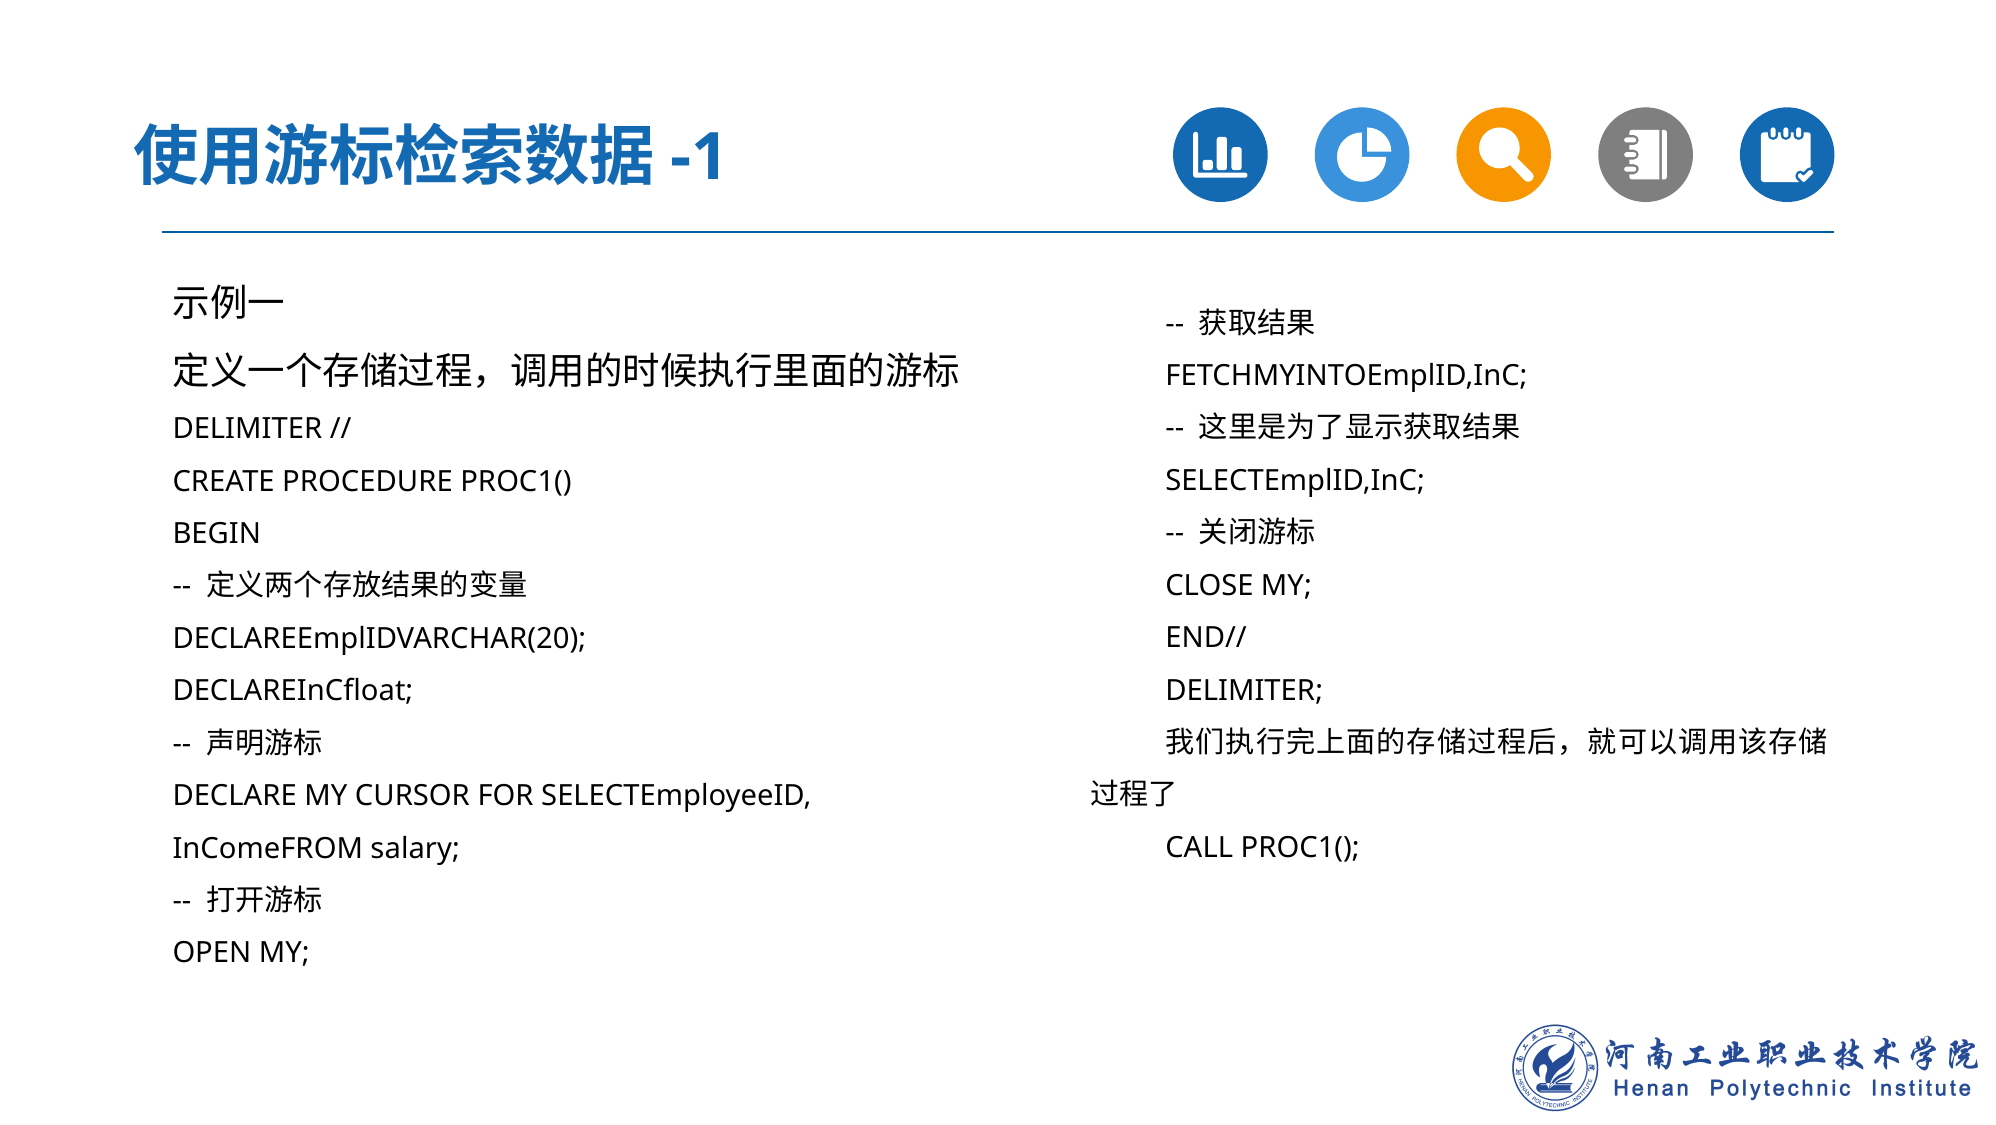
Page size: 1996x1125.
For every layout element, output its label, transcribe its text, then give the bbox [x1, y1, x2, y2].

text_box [1598, 107, 1694, 203]
text_box 示例一 定义一个存储过程，调用的时候执行里面的游标 DELIMITER // CREATE PROCEDURE PROC1() BEGIN -- 定义两个存放结果的变量 DECLAREEmplIDVARCHAR(20); DECLAREInCfloat; -- 声明游标 DECLARE MY CURSOR FOR SELECTEmployeeID, InComeFROM salary; -- 打开游标 OPEN MY; [77, 246, 1036, 942]
picture [1493, 1020, 1984, 1118]
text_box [1456, 107, 1552, 203]
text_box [1314, 107, 1410, 203]
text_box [1739, 107, 1835, 203]
text_box -- 获取结果 FETCHMYINTOEmplID,InC; -- 这里是为了显示获取结果 SELECTEmplID,InC; -- 关闭游标 CLOSE MY; END// DELIMITER; 我们执行完上面的存储过程后，就可以调用该存储过程了 CALL PROC1(); [1070, 276, 1849, 999]
text_box 使用游标检索数据-1 [110, 93, 752, 203]
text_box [1172, 107, 1268, 203]
